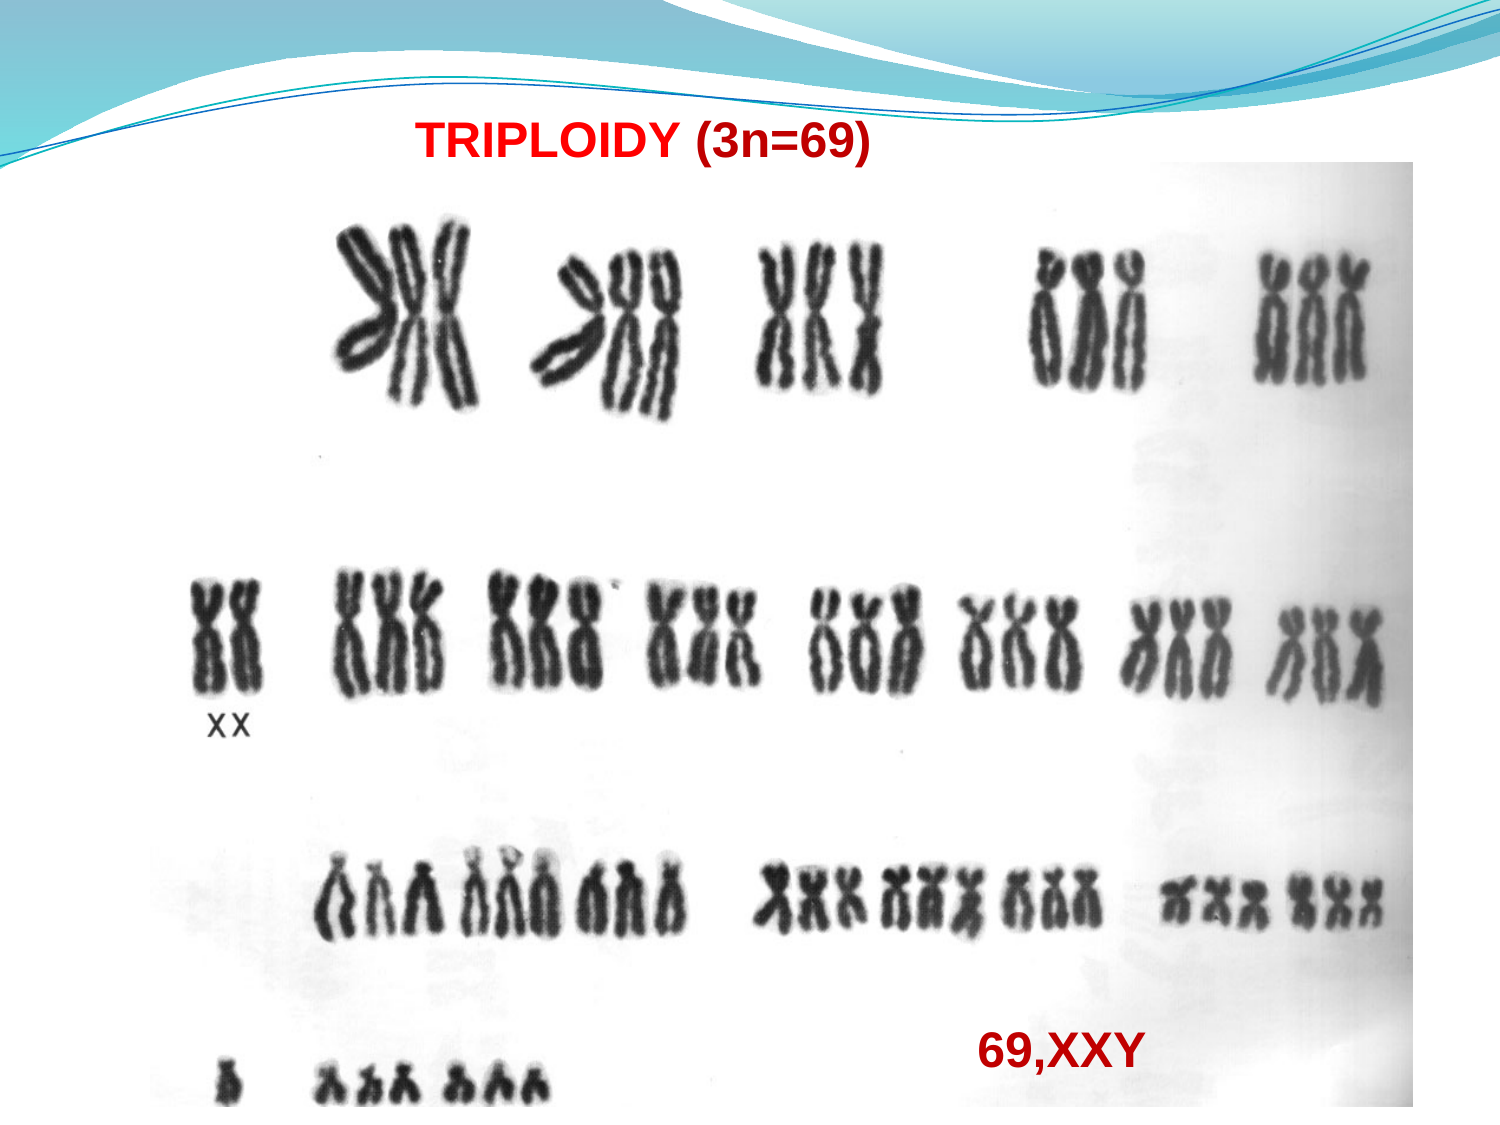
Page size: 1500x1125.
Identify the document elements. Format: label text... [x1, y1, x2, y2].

text_box TRIPLOIDY (3n=69) [399, 99, 1038, 162]
picture [149, 162, 1413, 1107]
